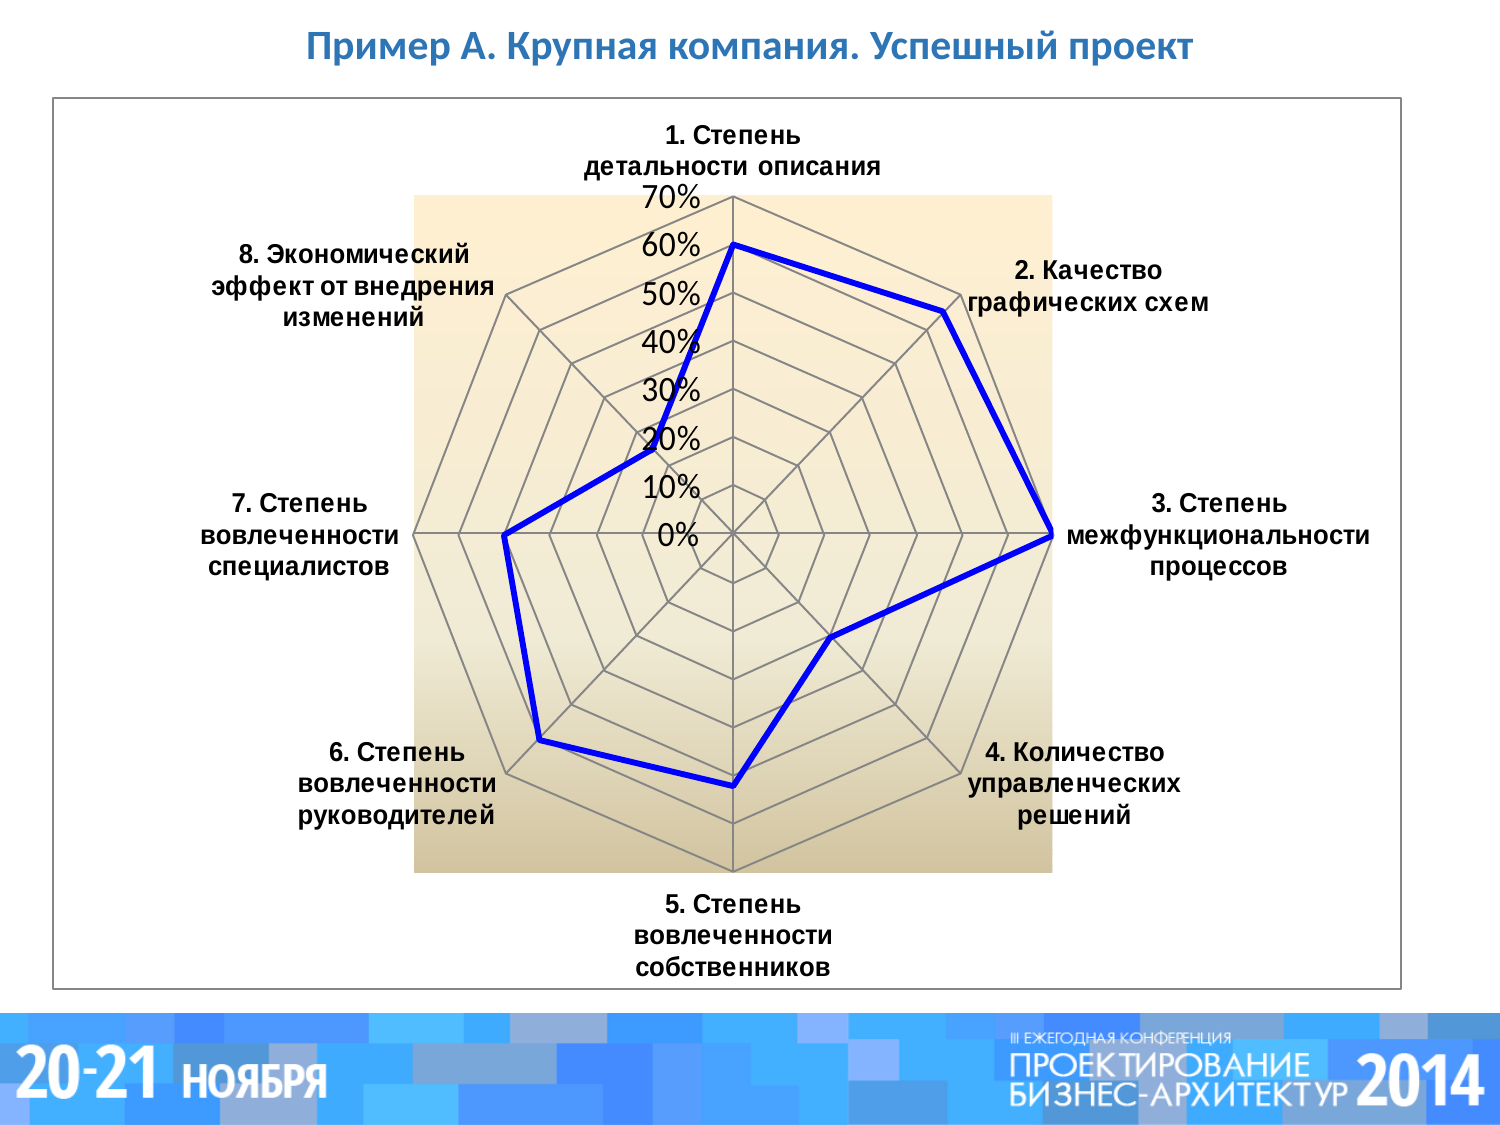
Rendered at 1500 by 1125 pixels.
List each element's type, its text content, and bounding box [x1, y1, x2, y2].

title Пример А. Крупная компания. Успешный проект [103, 6, 1397, 89]
picture [50, 94, 1403, 990]
picture [0, 1013, 1500, 1125]
